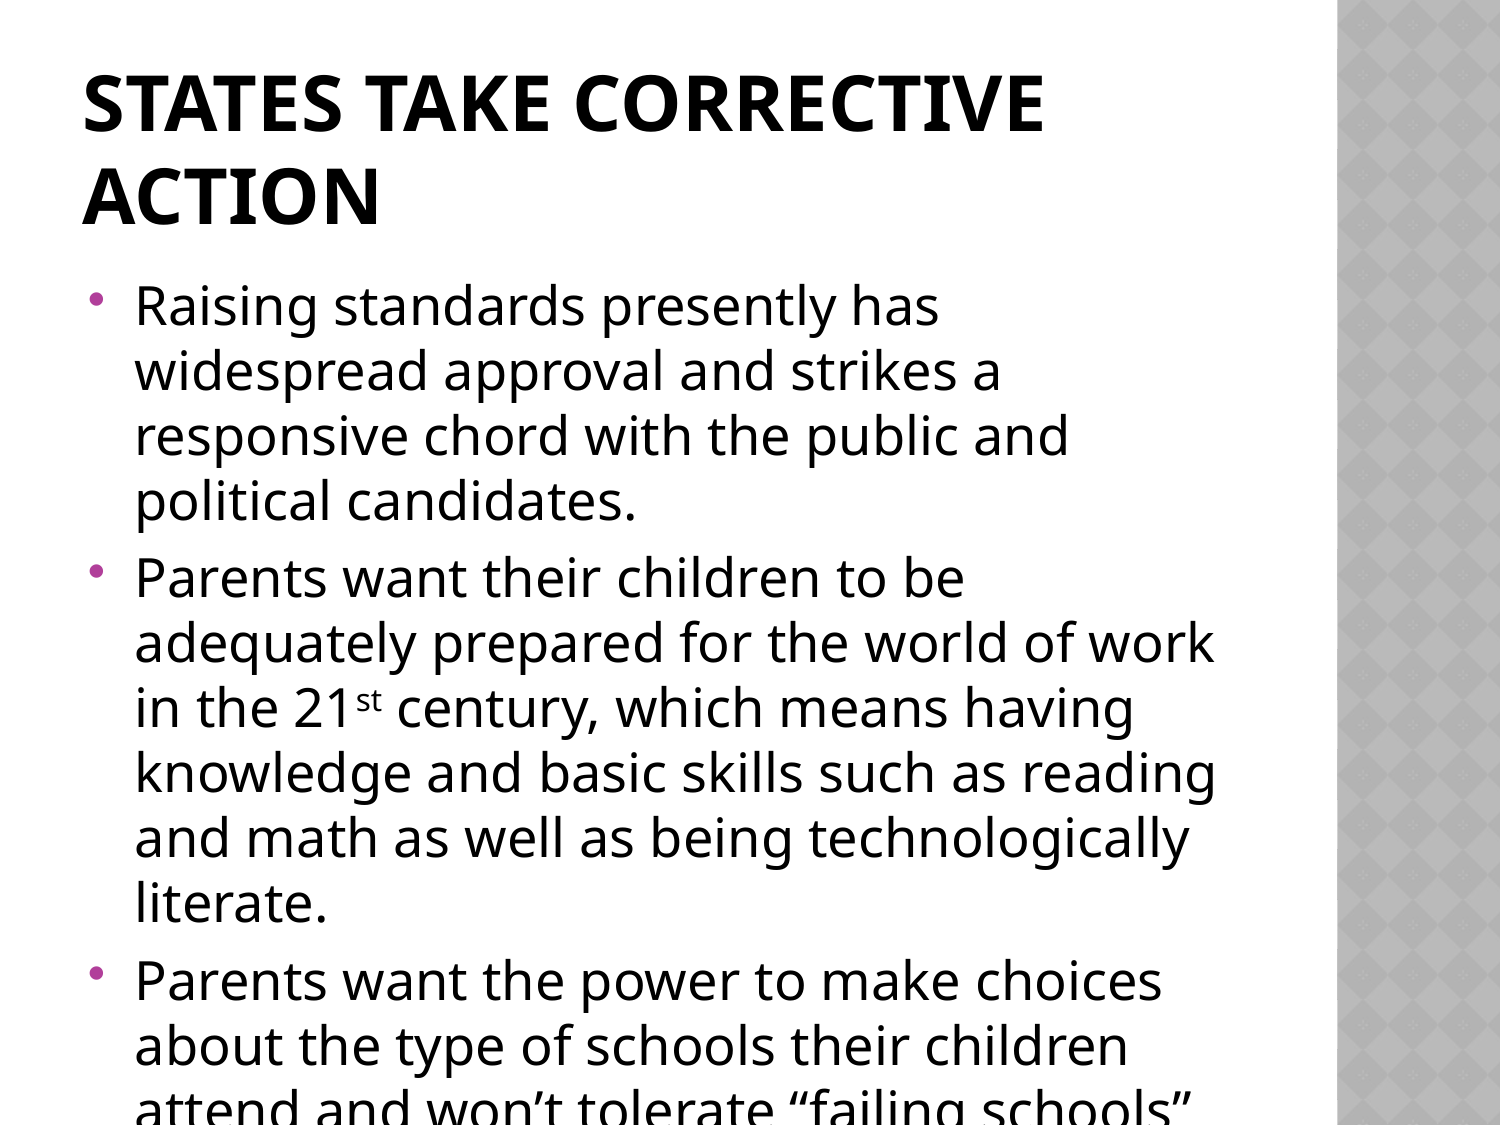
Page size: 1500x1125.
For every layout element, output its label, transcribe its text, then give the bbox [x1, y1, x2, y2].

list Raising standards presently has widespread approval and strikes a responsive chord with the public and political candidates. Parents want their children to be adequately prepared for the world of work in the 21st century, which means having knowledge and basic skills such as reading and math as well as being technologically literate. Parents want the power to make choices about the type of schools their children attend and won’t tolerate “failing schools” [75, 264, 1263, 1059]
title States take corrective action [75, 52, 1263, 240]
